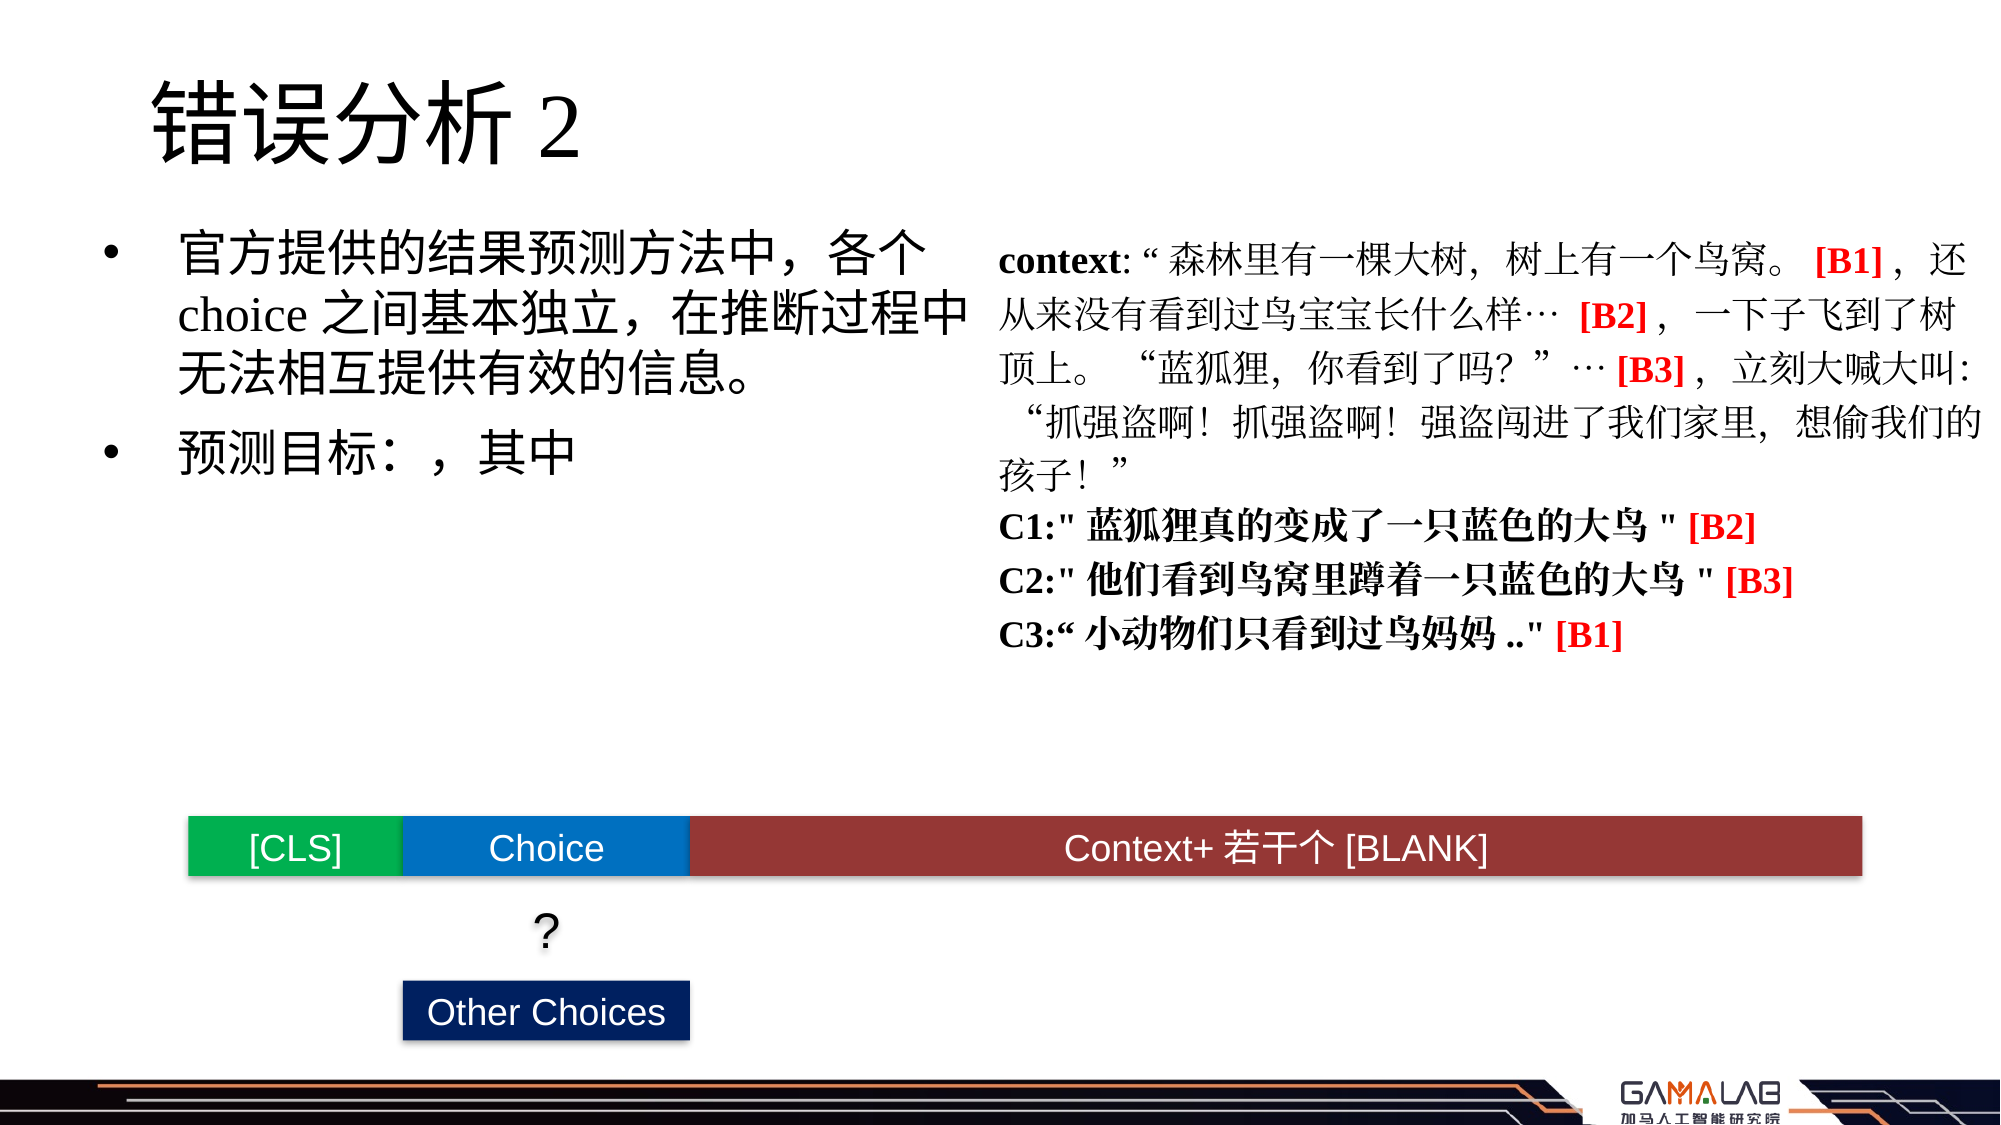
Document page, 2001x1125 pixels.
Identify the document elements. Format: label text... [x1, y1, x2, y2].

text_box ? [402, 890, 690, 966]
picture [0, 0, 2000, 1125]
text_box context: “森林里有一棵大树，树上有一个鸟窝。[B1]，还从来没有看到过鸟宝宝长什么样… [B2]，一下子飞到了树顶上。 “蓝狐狸，你看到了吗？”…[B3]，立刻大喊大叫： “抓强盗啊！抓强盗啊！强盗闯进了我们家里，想偷我们的孩子！” [983, 217, 2000, 505]
title 错误分析2 [137, 59, 1863, 218]
text_box C1:"蓝狐狸真的变成了一只蓝色的大鸟" [B2] C2:"他们看到鸟窝里蹲着一只蓝色的大鸟" [B3] C3:“小动物们只看到过鸟妈妈.." [B1] [983, 486, 1982, 663]
text_box Context+若干个[BLANK] [690, 816, 1863, 876]
text_box [CLS] [188, 816, 401, 876]
text_box Choice [403, 816, 688, 876]
picture [1621, 1081, 1780, 1124]
text_box Other Choices [402, 980, 690, 1041]
